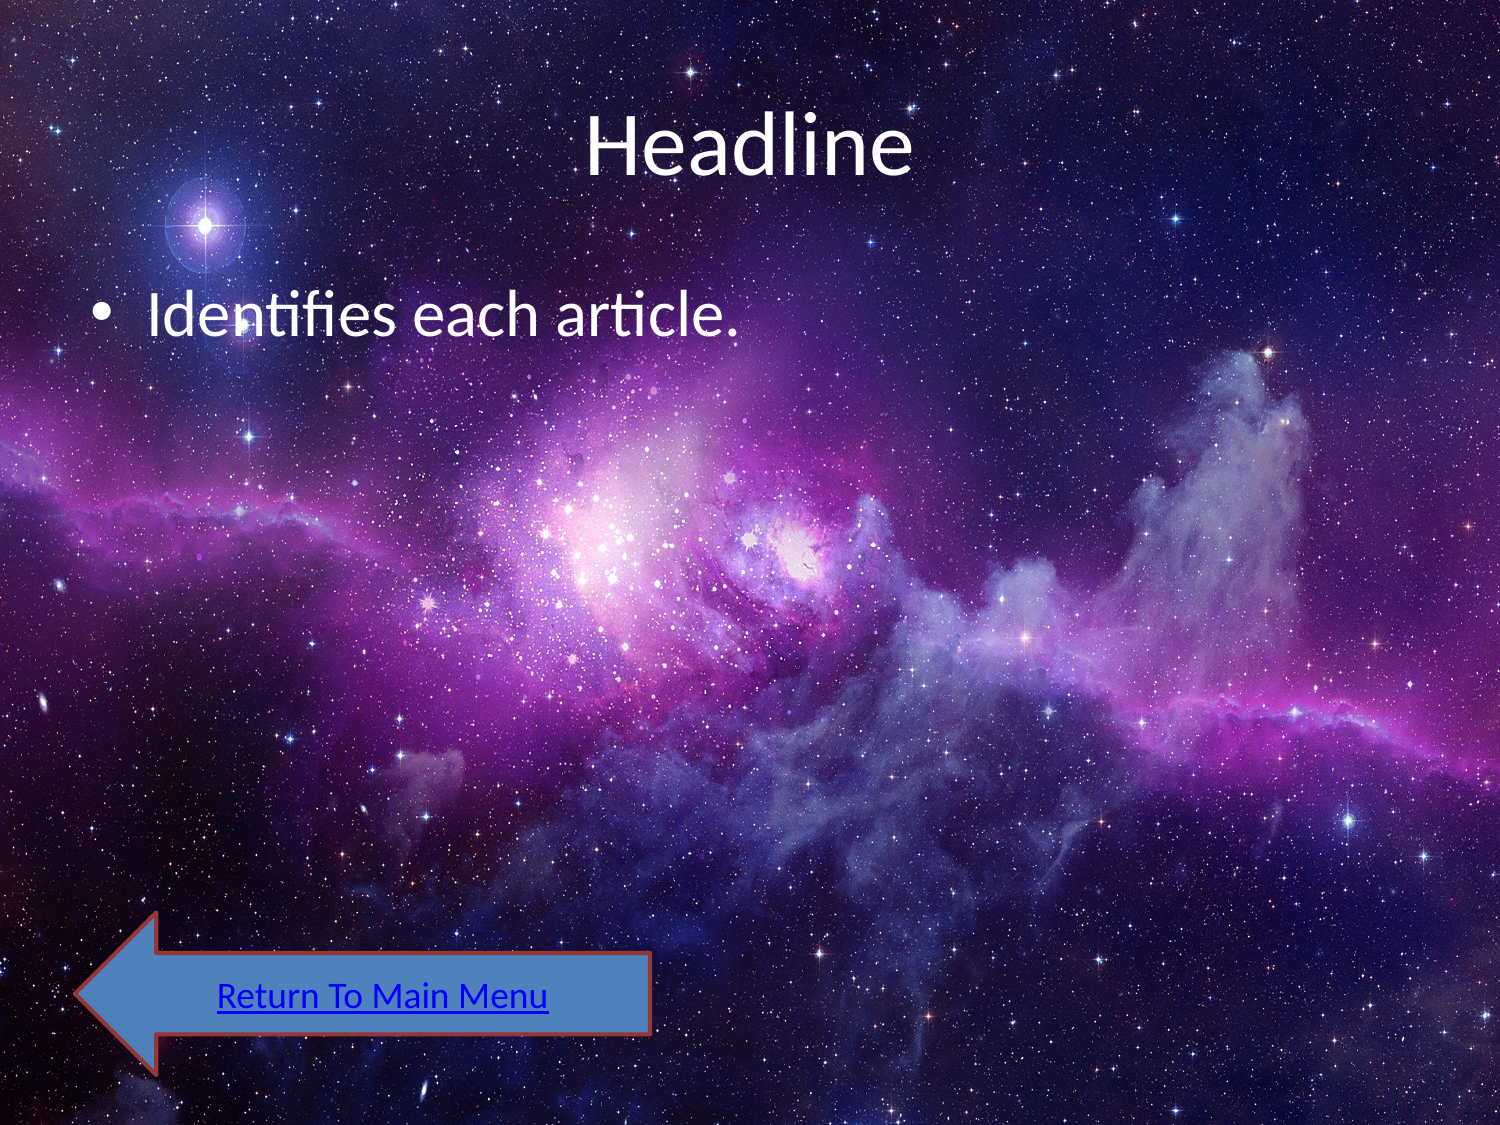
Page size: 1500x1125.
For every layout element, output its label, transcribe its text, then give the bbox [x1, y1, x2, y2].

title Headline [75, 45, 1425, 233]
list Identifies each article. [75, 262, 1425, 1005]
text_box Return To Main Menu [72, 910, 653, 1077]
picture [0, 0, 1500, 1125]
